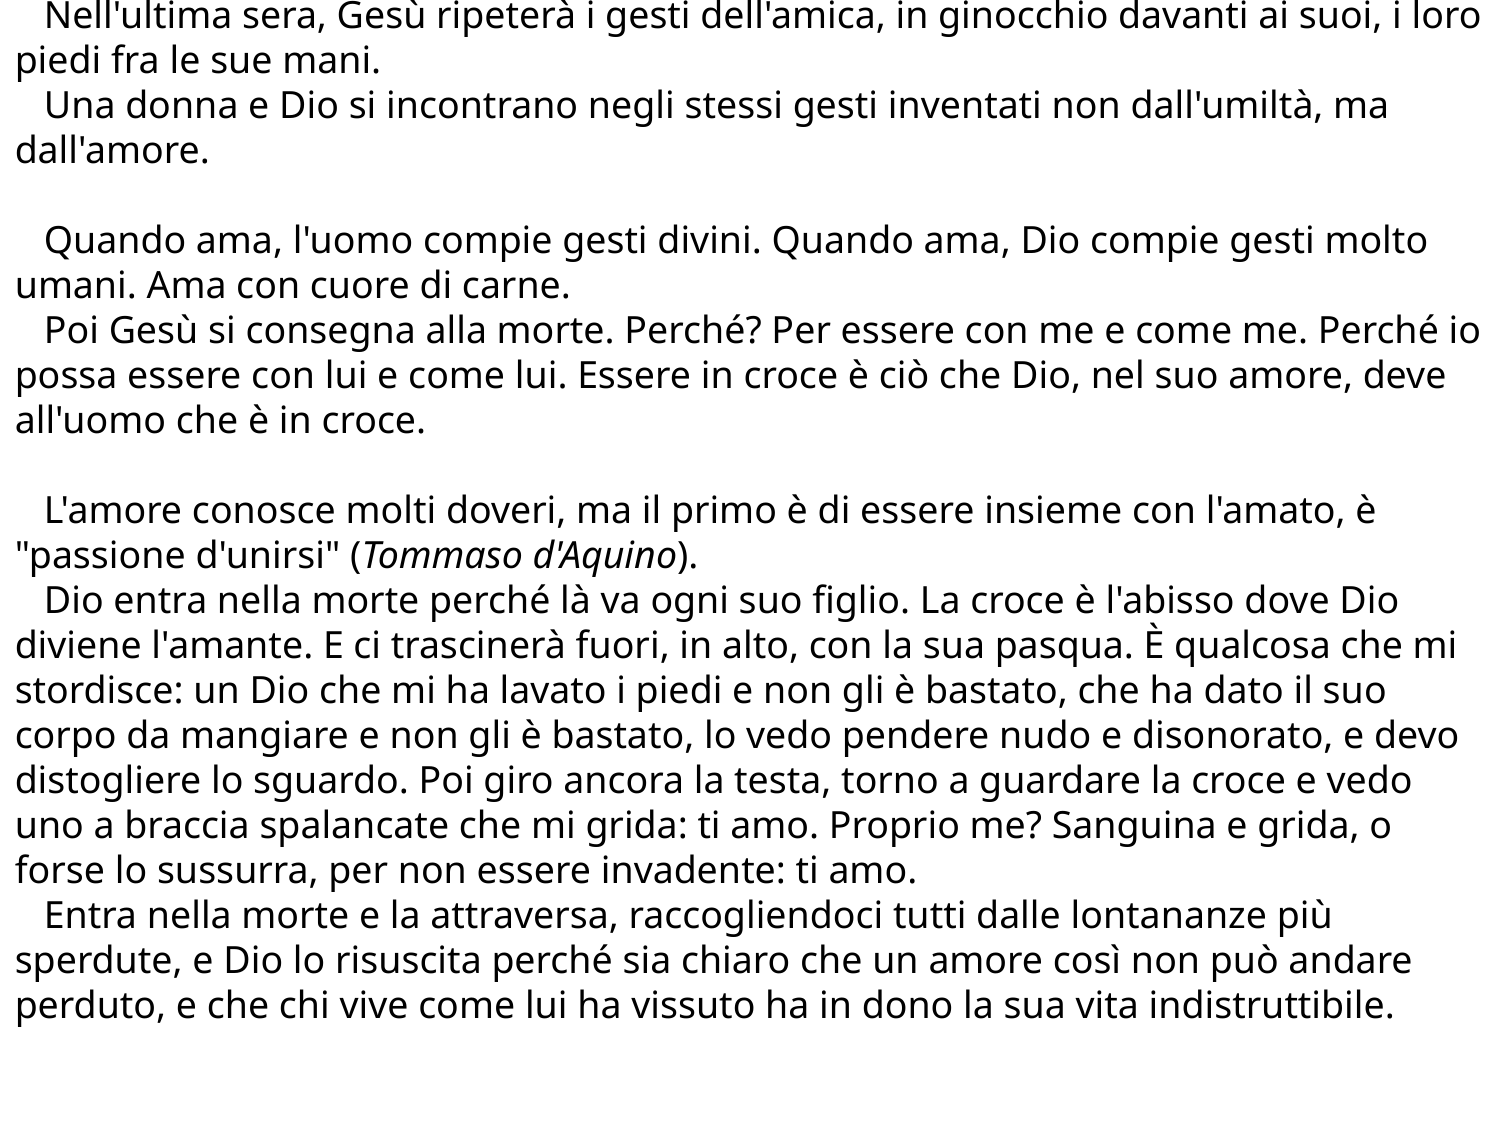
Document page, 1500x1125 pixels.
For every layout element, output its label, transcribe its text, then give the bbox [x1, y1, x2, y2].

text_box Nell'ultima sera, Gesù ripeterà i gesti dell'amica, in ginocchio davanti ai suoi, i loro piedi fra le sue mani. Una donna e Dio si incontrano negli stessi gesti inventati non dall'umiltà, ma dall'amore. Quando ama, l'uomo compie gesti divini. Quando ama, Dio compie gesti molto umani. Ama con cuore di carne. Poi Gesù si consegna alla morte. Perché? Per essere con me e come me. Perché io possa essere con lui e come lui. Essere in croce è ciò che Dio, nel suo amore, deve all'uomo che è in croce. L'amore conosce molti doveri, ma il primo è di essere insieme con l'amato, è "passione d'unirsi" (Tommaso d'Aquino). Dio entra nella morte perché là va ogni suo figlio. La croce è l'abisso dove Dio diviene l'amante. E ci trascinerà fuori, in alto, con la sua pasqua. È qualcosa che mi stordisce: un Dio che mi ha lavato i piedi e non gli è bastato, che ha dato il suo corpo da mangiare e non gli è bastato, lo vedo pendere nudo e disonorato, e devo distogliere lo sguardo. Poi giro ancora la testa, torno a guardare la croce e vedo uno a braccia spalancate che mi grida: ti amo. Proprio me? Sanguina e grida, o forse lo sussurra, per non essere invadente: ti amo. Entra nella morte e la attraversa, raccogliendoci tutti dalle lontananze più sperdute, e Dio lo risuscita perché sia chiaro che un amore così non può andare perduto, e che chi vive come lui ha vissuto ha in dono la sua vita indistruttibile. [0, 0, 1500, 1034]
